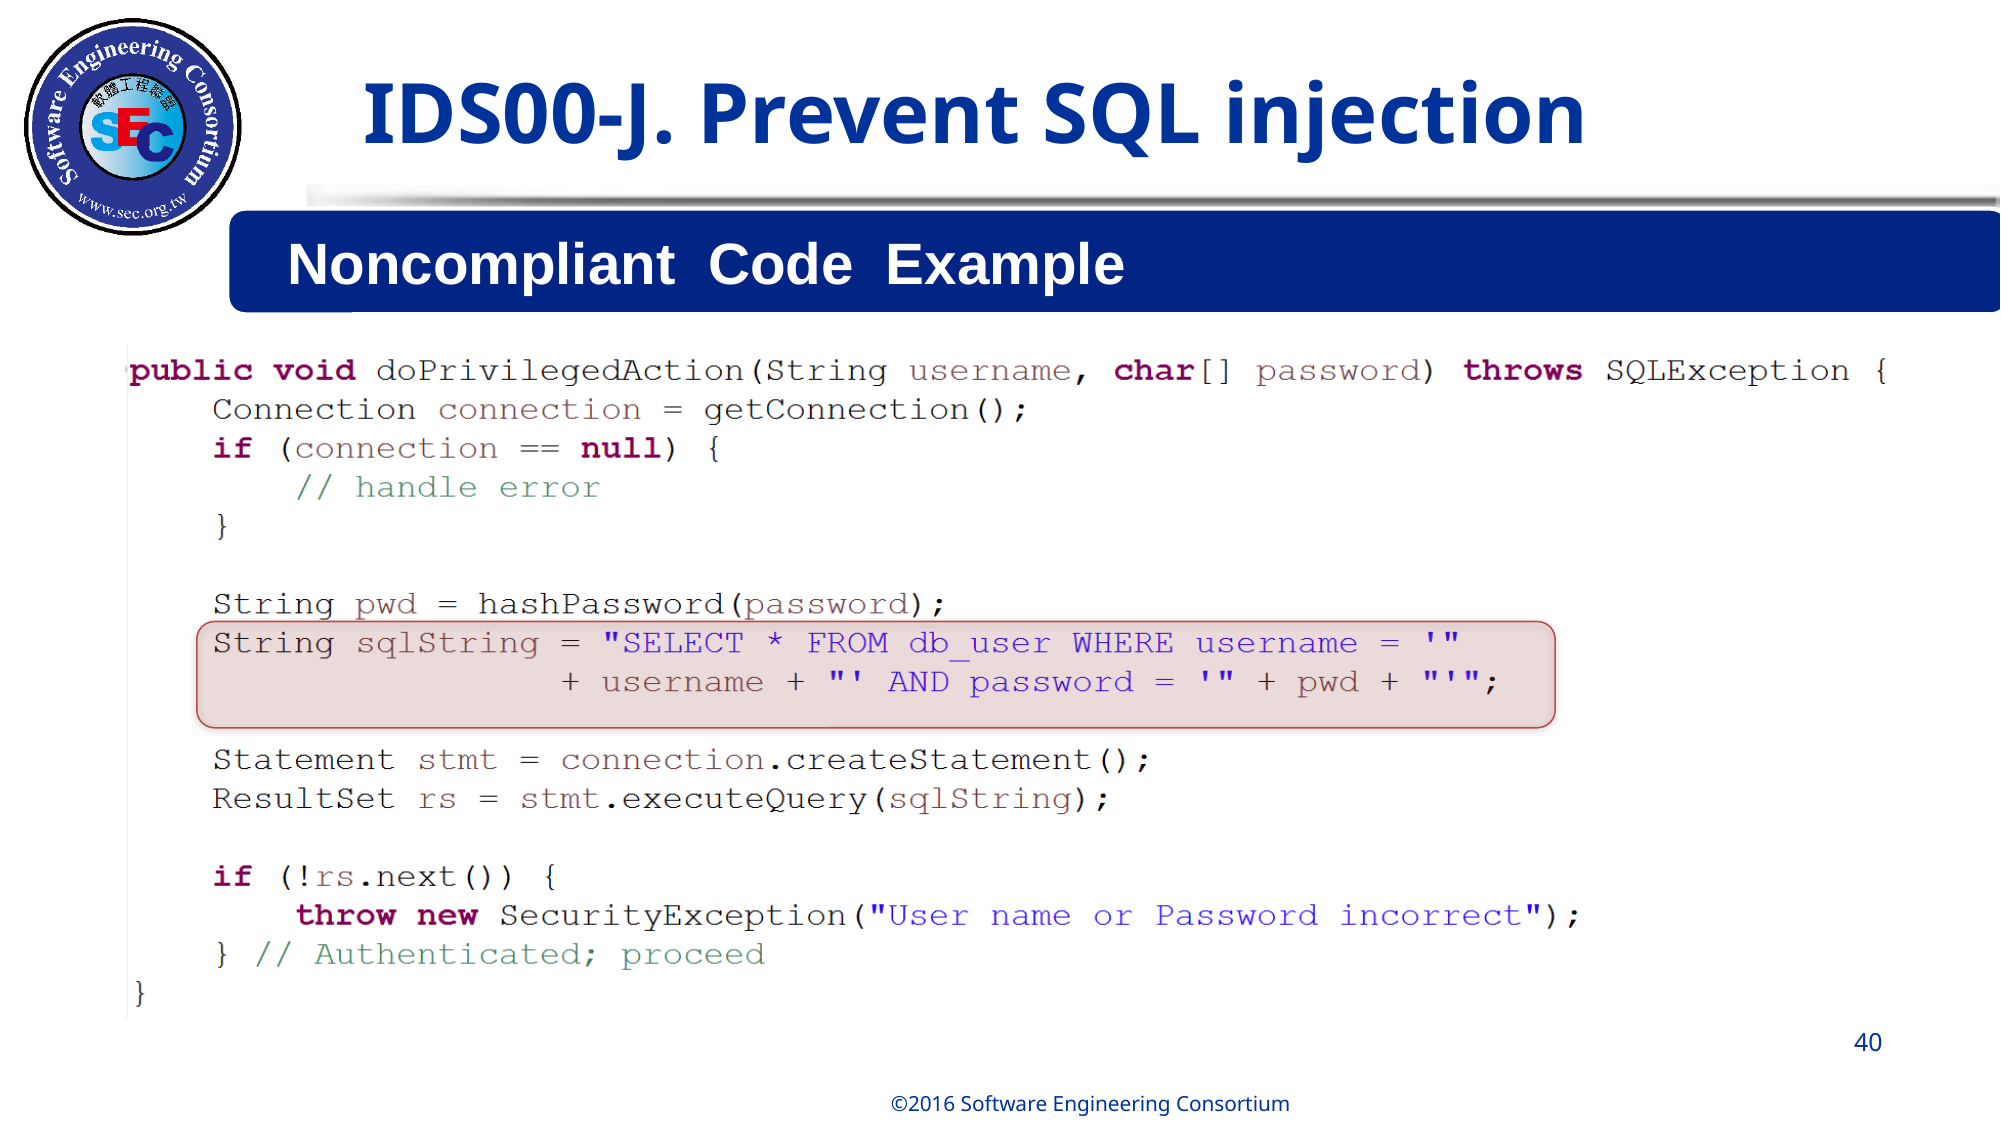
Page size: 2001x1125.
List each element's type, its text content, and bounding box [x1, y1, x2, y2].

picture [125, 344, 1914, 1020]
slide_number ‹#› [1481, 1031, 1898, 1094]
picture [0, 0, 265, 259]
picture [306, 184, 2000, 208]
title IDS00-J. Prevent SQL injection [348, 42, 2000, 179]
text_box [227, 208, 2000, 315]
